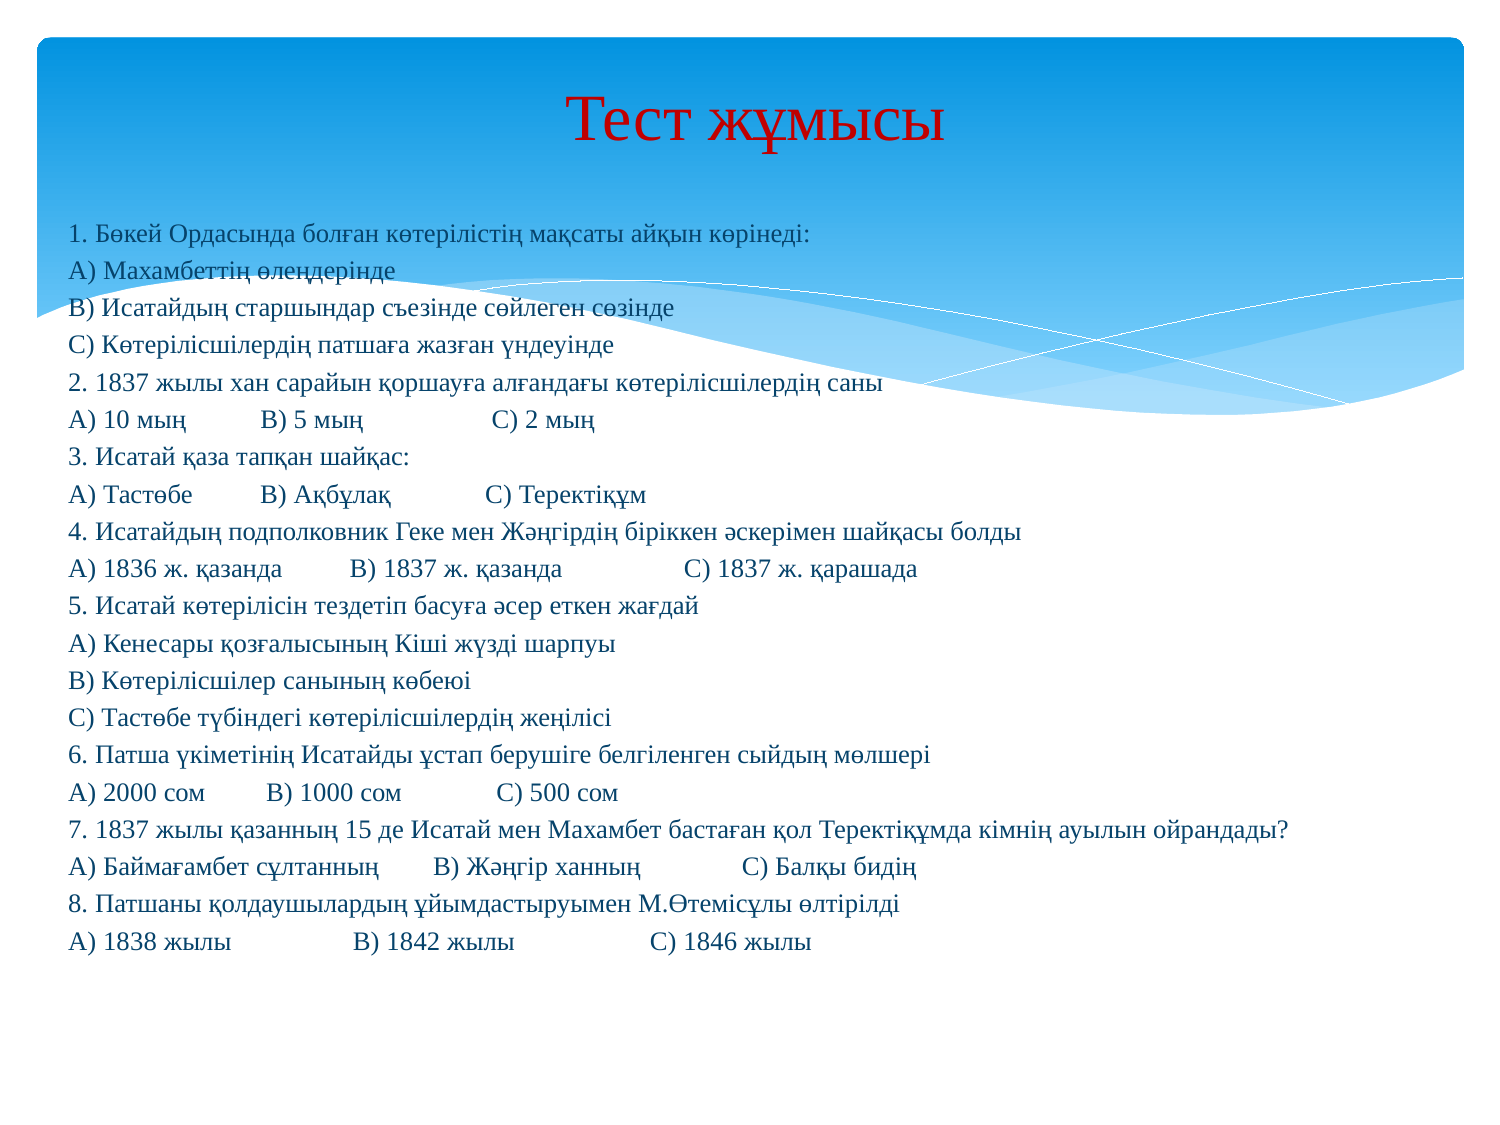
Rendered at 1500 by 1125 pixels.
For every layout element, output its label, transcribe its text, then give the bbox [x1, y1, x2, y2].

list 1. Бөкей Ордасында болған көтерілістің мақсаты айқын көрінеді: А) Махамбеттің өлеңдерінде В) Исатайдың старшындар съезінде сөйлеген сөзінде С) Көтерілісшілердің патшаға жазған үндеуінде 2. 1837 жылы хан сарайын қоршауға алғандағы көтерілісшілердің саны А) 10 мың В) 5 мың С) 2 мың 3. Исатай қаза тапқан шайқас: А) Тастөбе В) Ақбұлақ С) Теректіқұм 4. Исатайдың подполковник Геке мен Жәңгірдің біріккен әскерімен шайқасы болды А) 1836 ж. қазанда В) 1837 ж. қазанда С) 1837 ж. қарашада 5. Исатай көтерілісін тездетіп басуға әсер еткен жағдай А) Кенесары қозғалысының Кіші жүзді шарпуы В) Көтерілісшілер санының көбеюі С) Тастөбе түбіндегі көтерілісшілердің жеңілісі 6. Патша үкіметінің Исатайды ұстап берушіге белгіленген сыйдың мөлшері А) 2000 сом В) 1000 сом С) 500 сом 7. 1837 жылы қазанның 15 де Исатай мен Махамбет бастаған қол Теректіқұмда кімнің ауылын ойрандады? А) Баймағамбет сұлтанның В) Жәңгір ханның С) Балқы бидің 8. Патшаны қолдаушылардың ұйымдастыруымен М.Өтемісұлы өлтірілді А) 1838 жылы В) 1842 жылы С) 1846 жылы [53, 208, 1459, 1005]
title Тест жұмысы [171, 66, 1341, 161]
